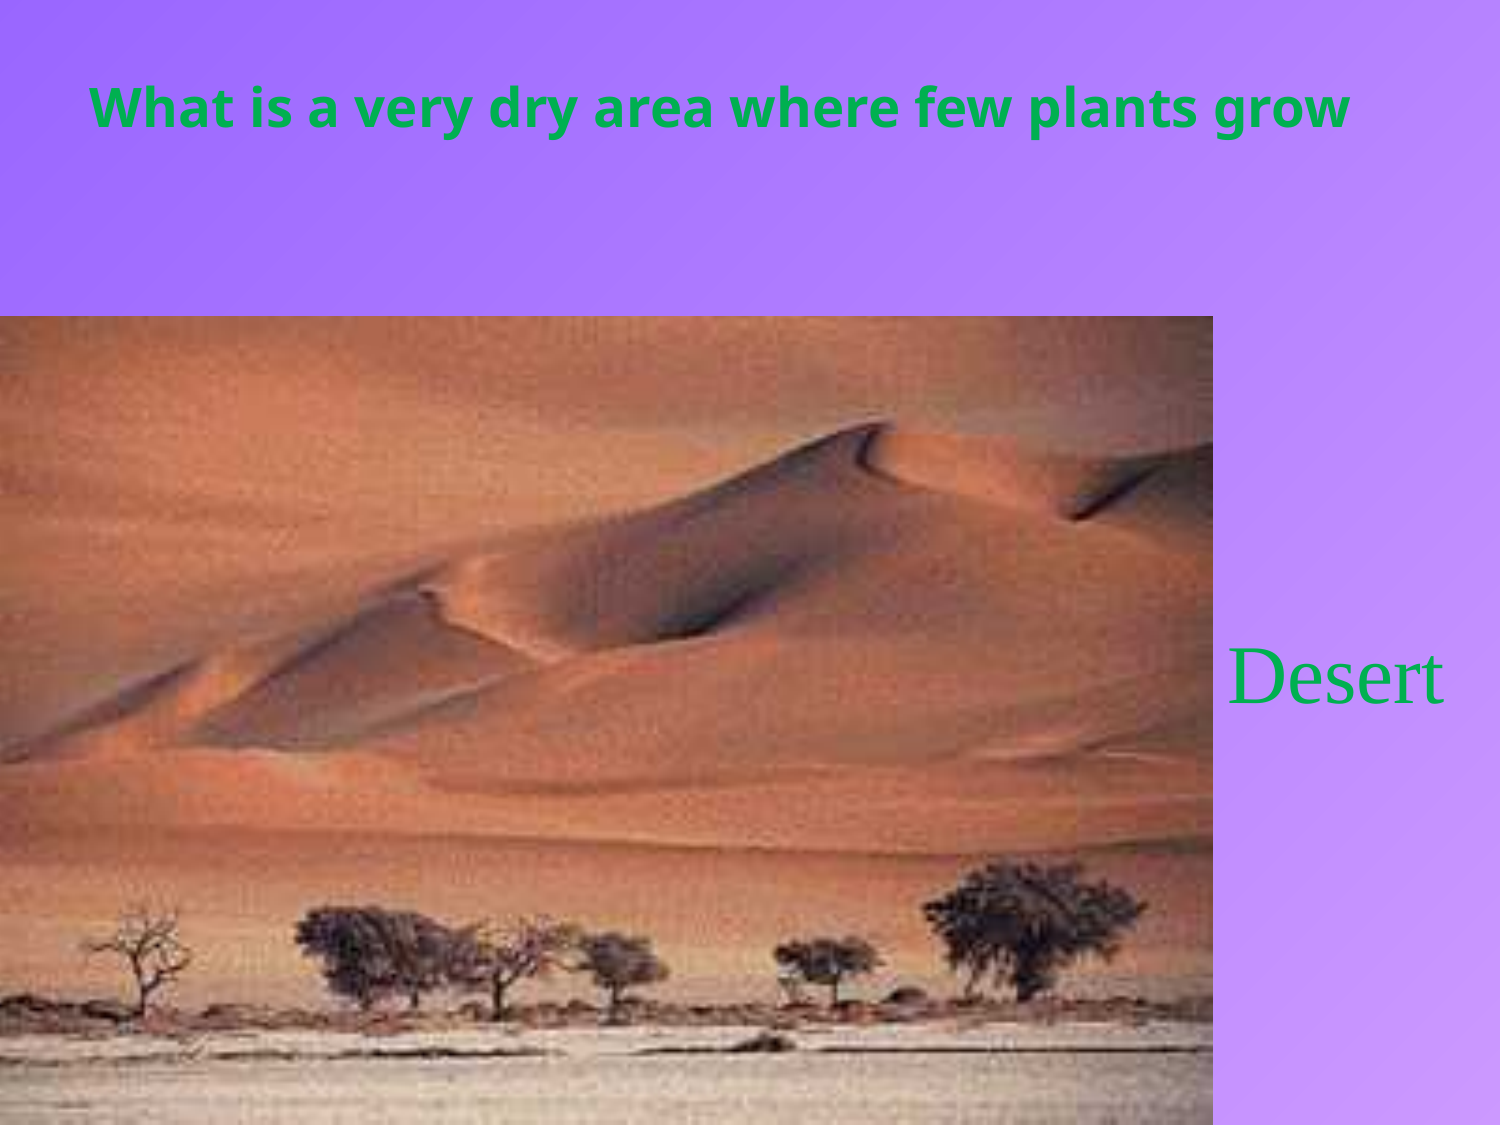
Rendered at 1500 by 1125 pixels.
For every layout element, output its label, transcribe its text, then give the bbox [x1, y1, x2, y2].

text_box Desert [1218, 612, 1500, 788]
title What is a very dry area where few plants grow [75, 45, 1425, 233]
picture [0, 316, 1213, 1125]
